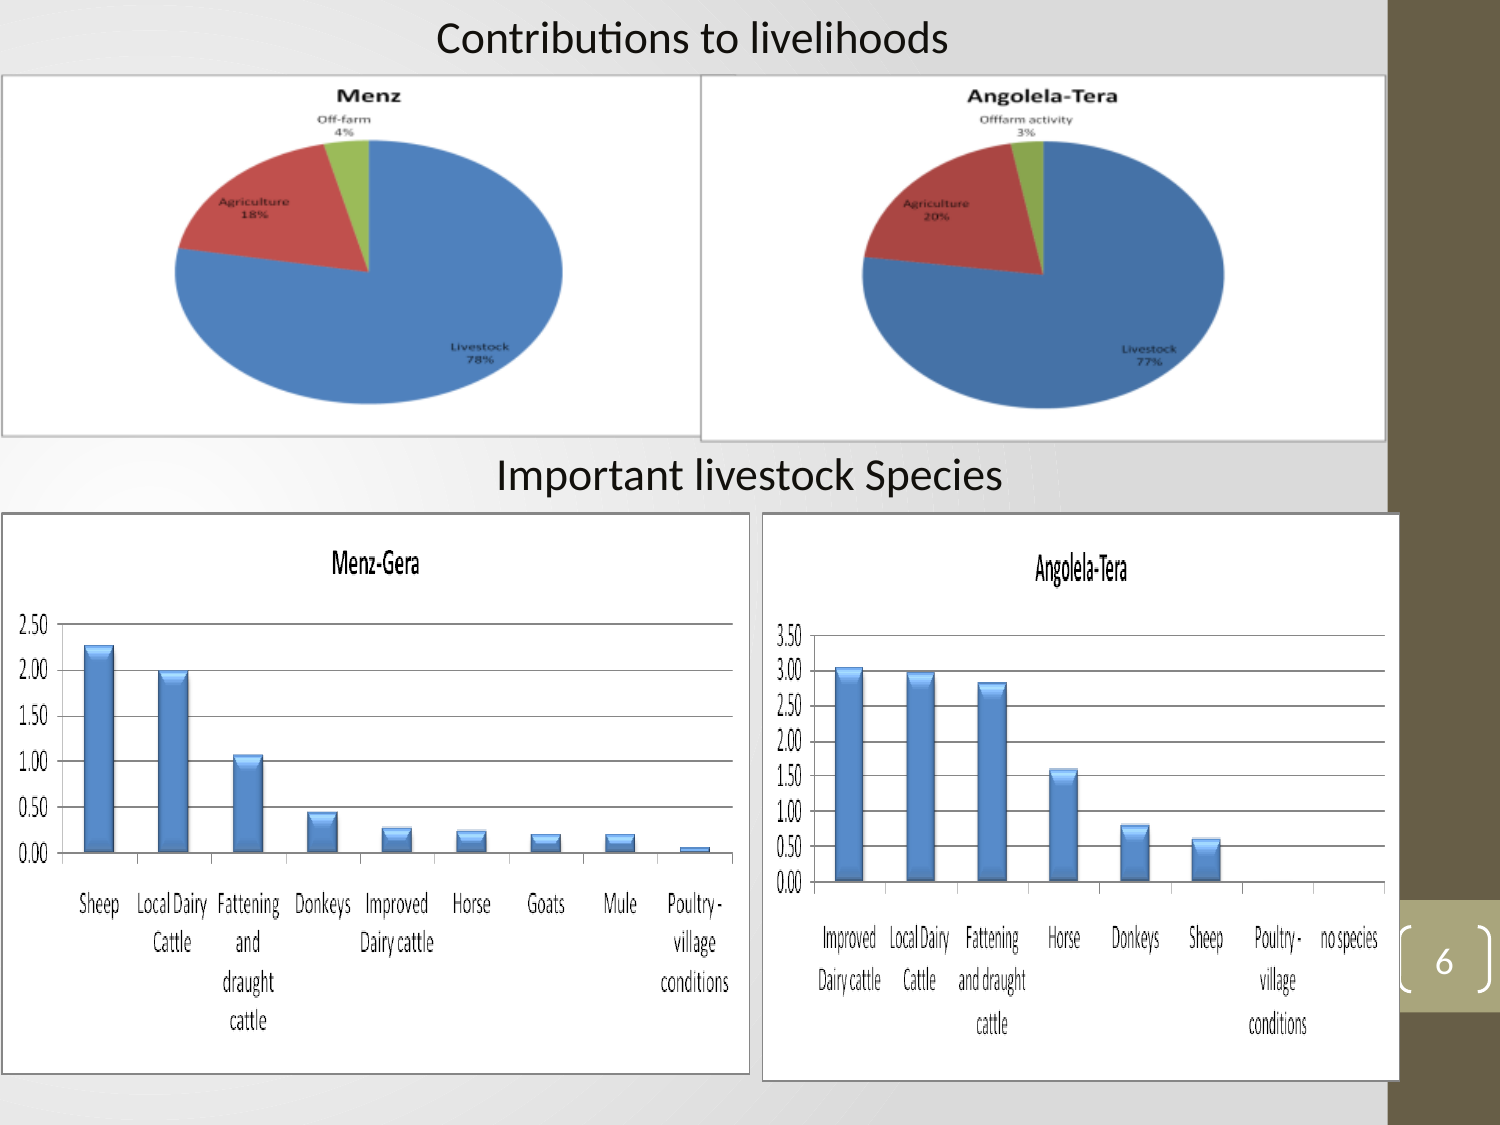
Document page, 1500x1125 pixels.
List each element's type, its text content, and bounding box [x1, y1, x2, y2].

text_box Contributions to livelihoods [402, 0, 1040, 67]
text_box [0, 74, 1388, 444]
list Important livestock Species [462, 451, 1025, 504]
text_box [0, 511, 1401, 1083]
slide_number 6 [1411, 925, 1492, 994]
